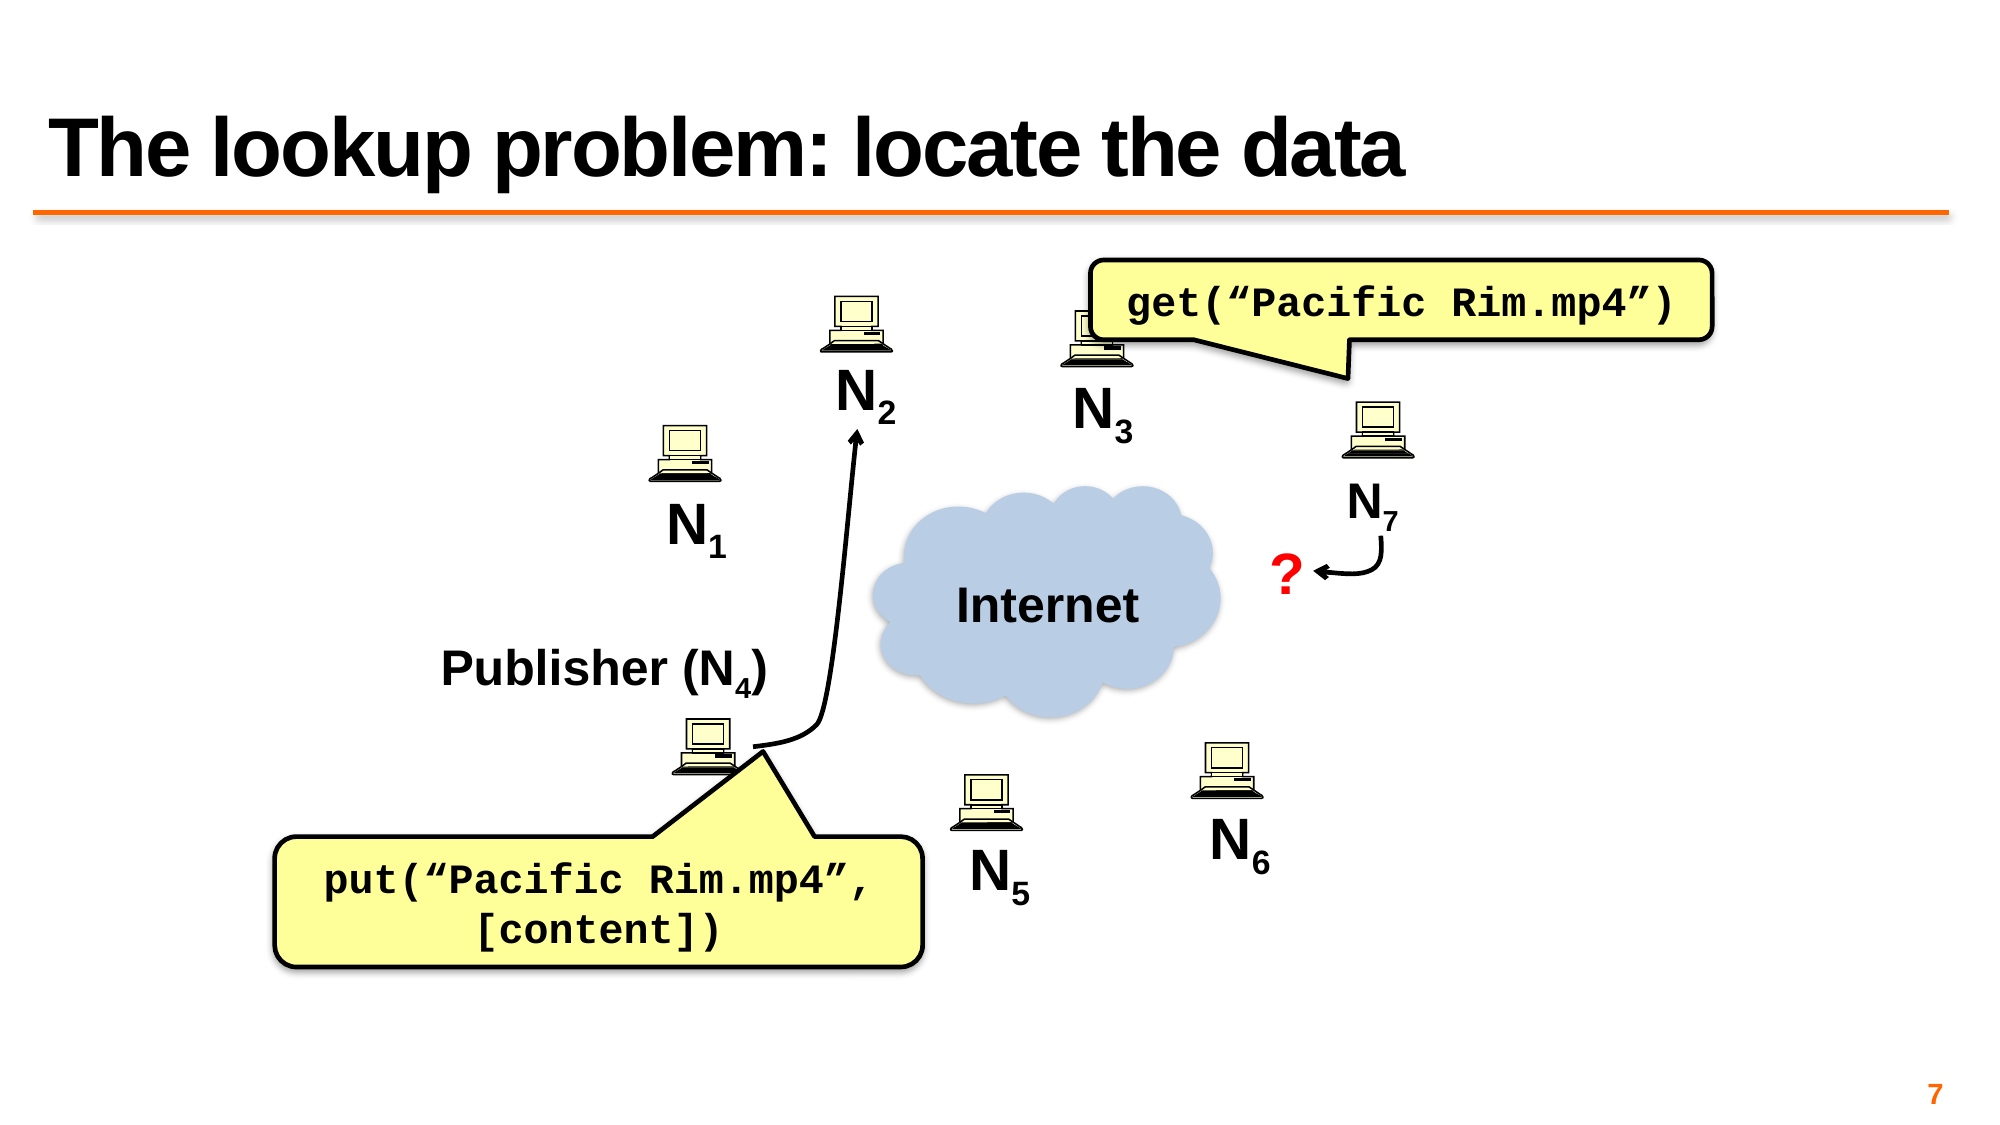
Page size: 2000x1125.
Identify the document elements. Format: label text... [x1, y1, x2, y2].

text_box [649, 425, 721, 482]
text_box [752, 428, 863, 747]
text_box [950, 774, 1023, 831]
text_box N1 [651, 478, 742, 573]
text_box Publisher (N4) [425, 628, 783, 712]
text_box [672, 718, 737, 775]
text_box get(“Pacific Rim.mp4”) [1089, 259, 1713, 380]
text_box N5 [954, 825, 1045, 920]
text_box ? [1254, 528, 1321, 614]
text_box N7 [1331, 461, 1414, 545]
title The lookup problem: locate the data [33, 24, 1950, 201]
text_box put(“Pacific Rim.mp4”, [content]) [273, 750, 924, 968]
text_box [1191, 742, 1263, 799]
text_box [1342, 402, 1414, 458]
slide_number 7 [1482, 1074, 1950, 1110]
text_box [820, 296, 893, 352]
text_box N2 [820, 344, 912, 439]
text_box N6 [1194, 793, 1286, 889]
text_box [1061, 310, 1133, 367]
text_box [1313, 535, 1382, 580]
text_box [873, 485, 1221, 717]
text_box N3 [1057, 363, 1149, 458]
